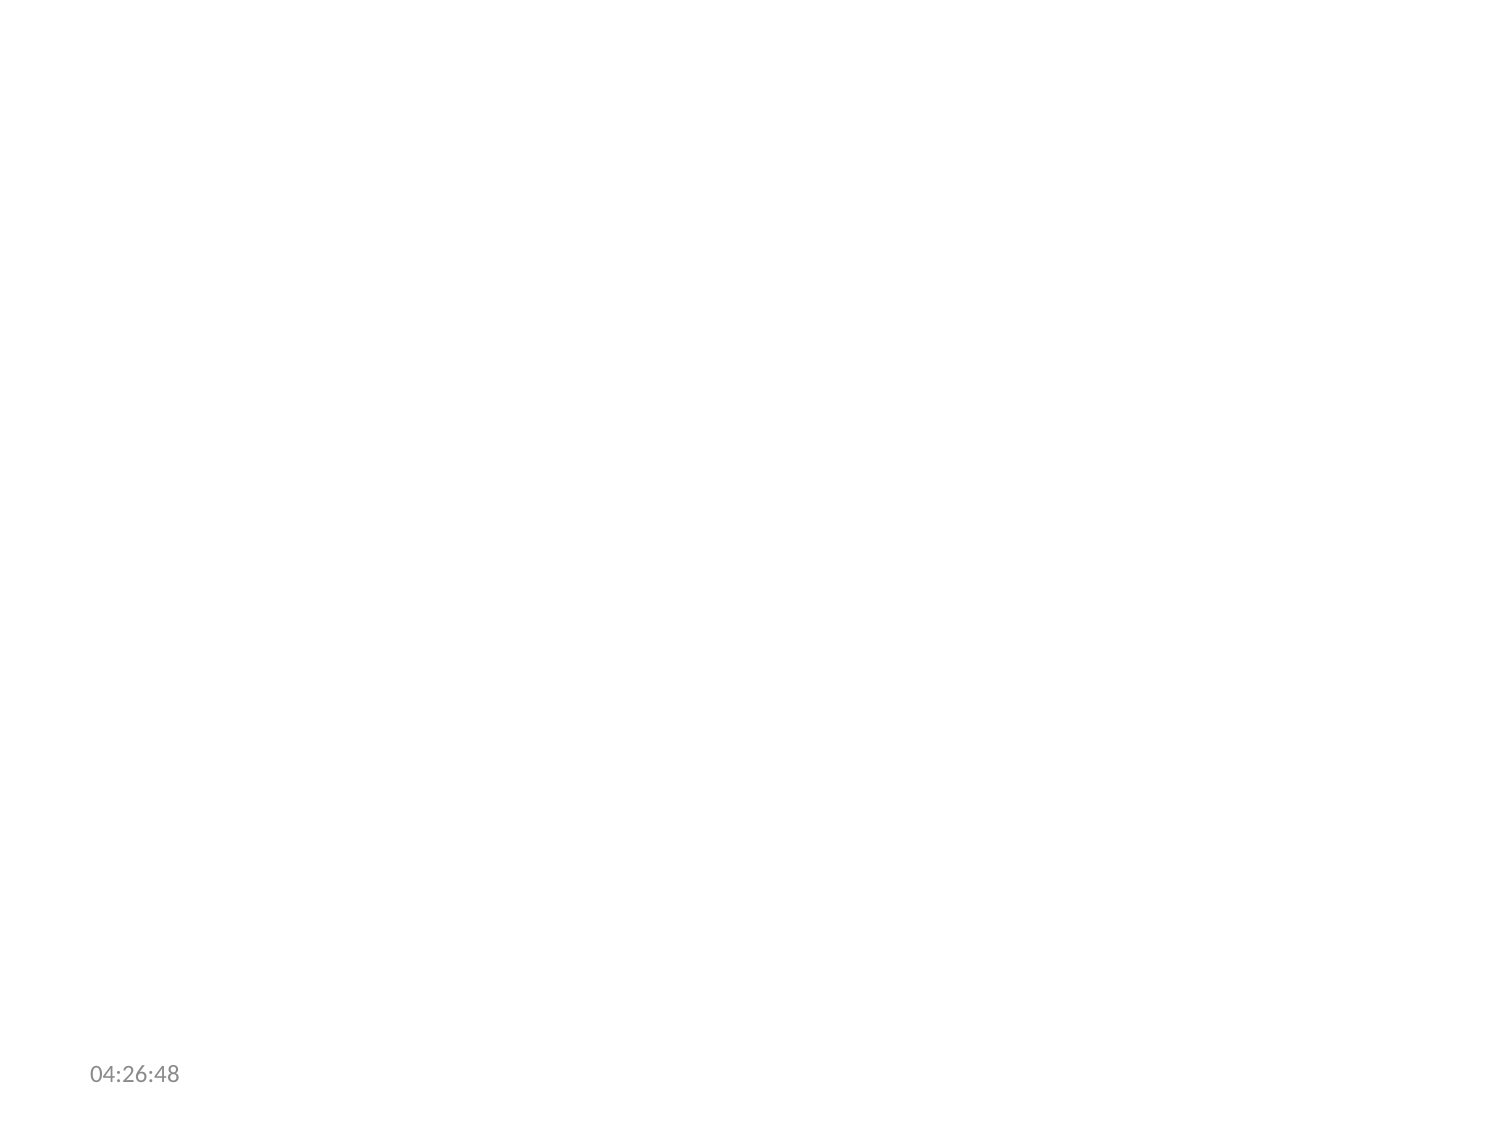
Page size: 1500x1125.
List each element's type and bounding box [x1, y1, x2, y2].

slide_number [75, 1042, 425, 1103]
